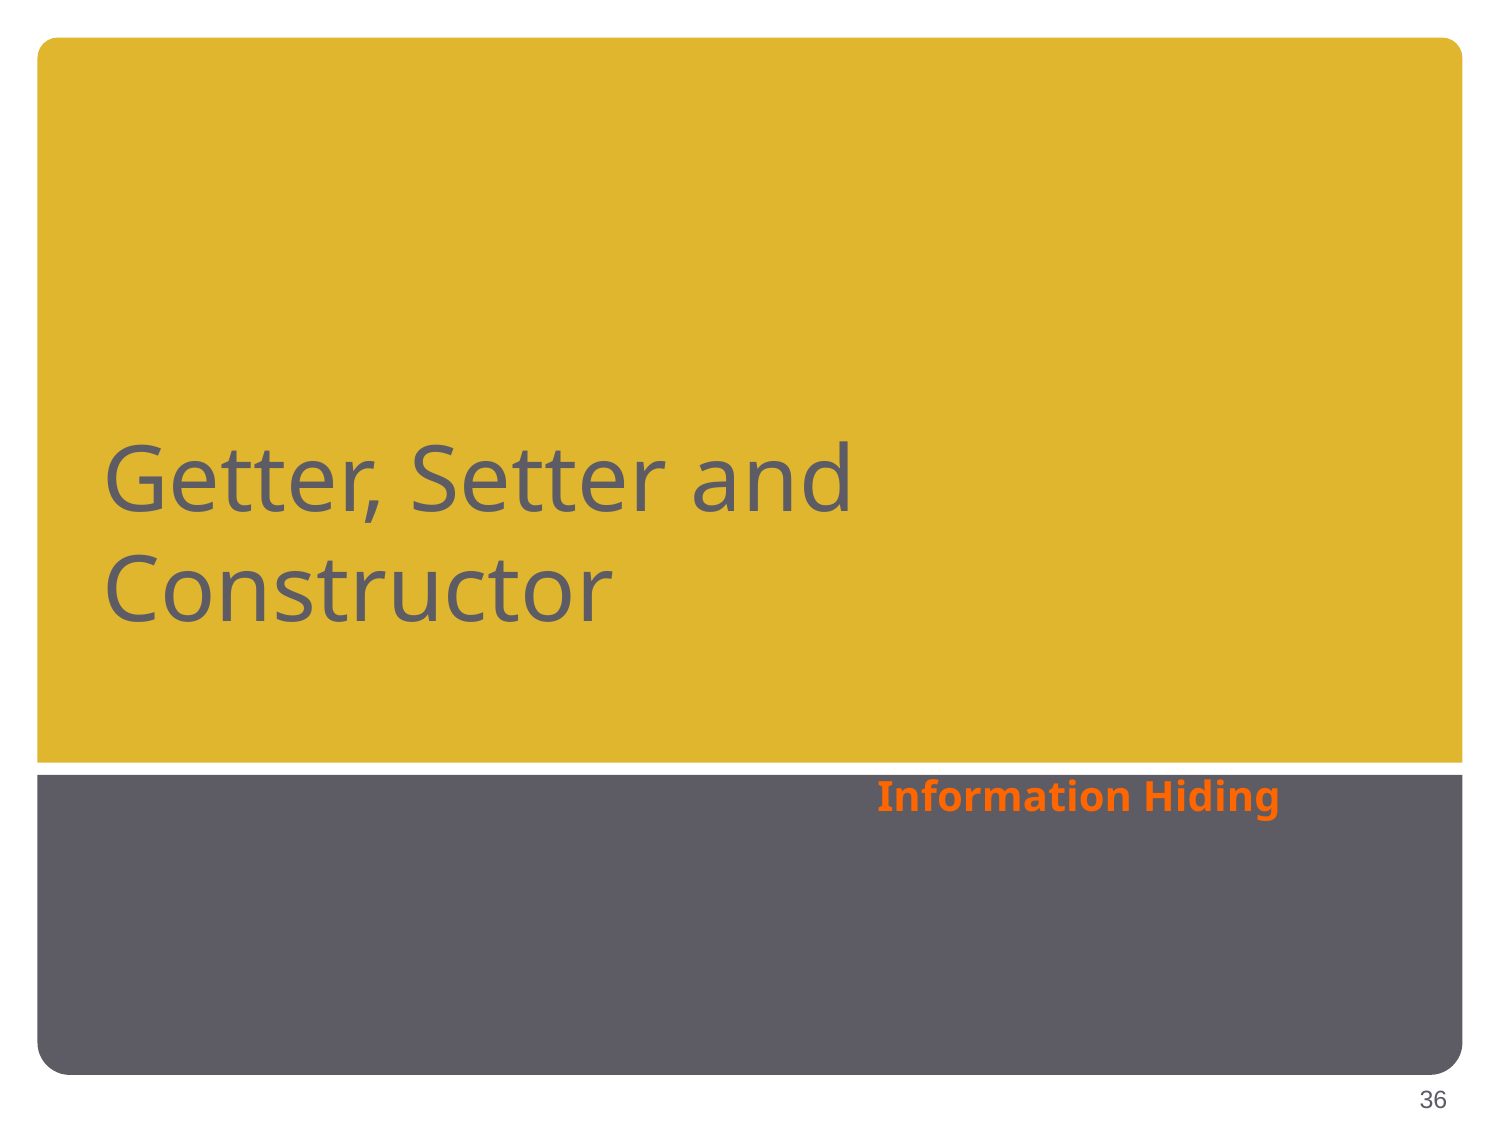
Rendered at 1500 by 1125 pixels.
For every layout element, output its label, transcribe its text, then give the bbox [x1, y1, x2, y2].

text_box Getter, Setter and Constructor [87, 412, 1388, 638]
text_box Information Hiding [862, 762, 1463, 828]
slide_number 36 [1125, 1074, 1463, 1123]
